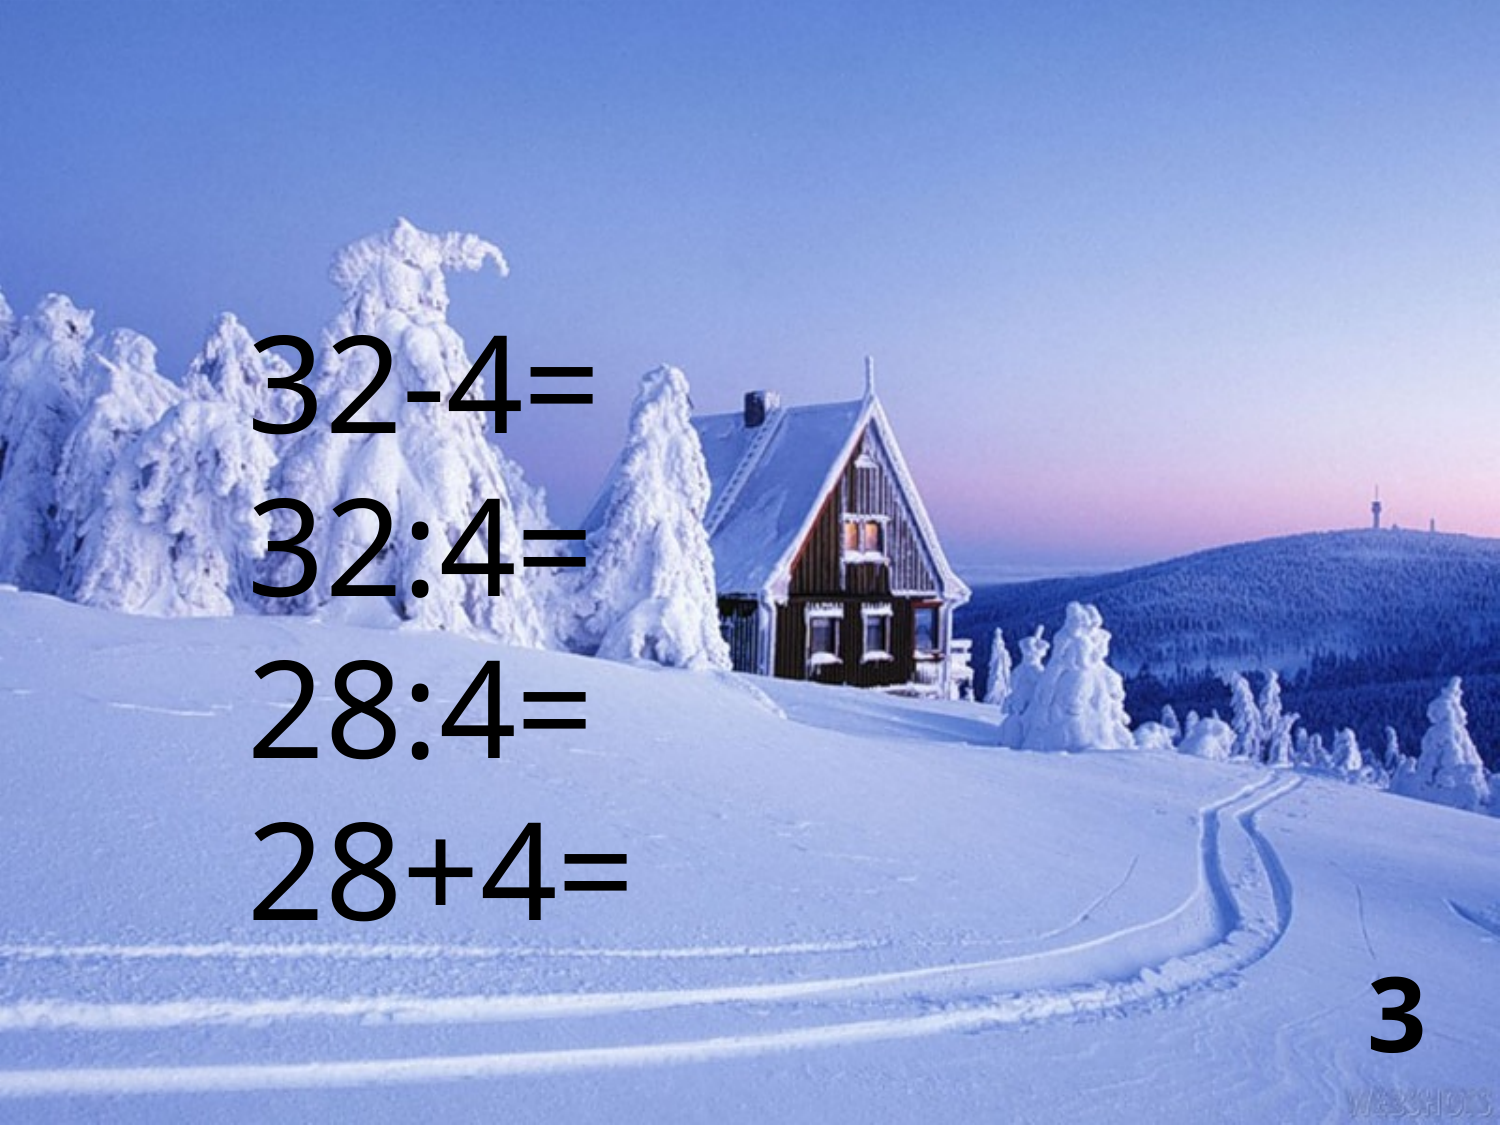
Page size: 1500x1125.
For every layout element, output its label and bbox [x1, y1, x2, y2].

list [0, 0, 1500, 1125]
